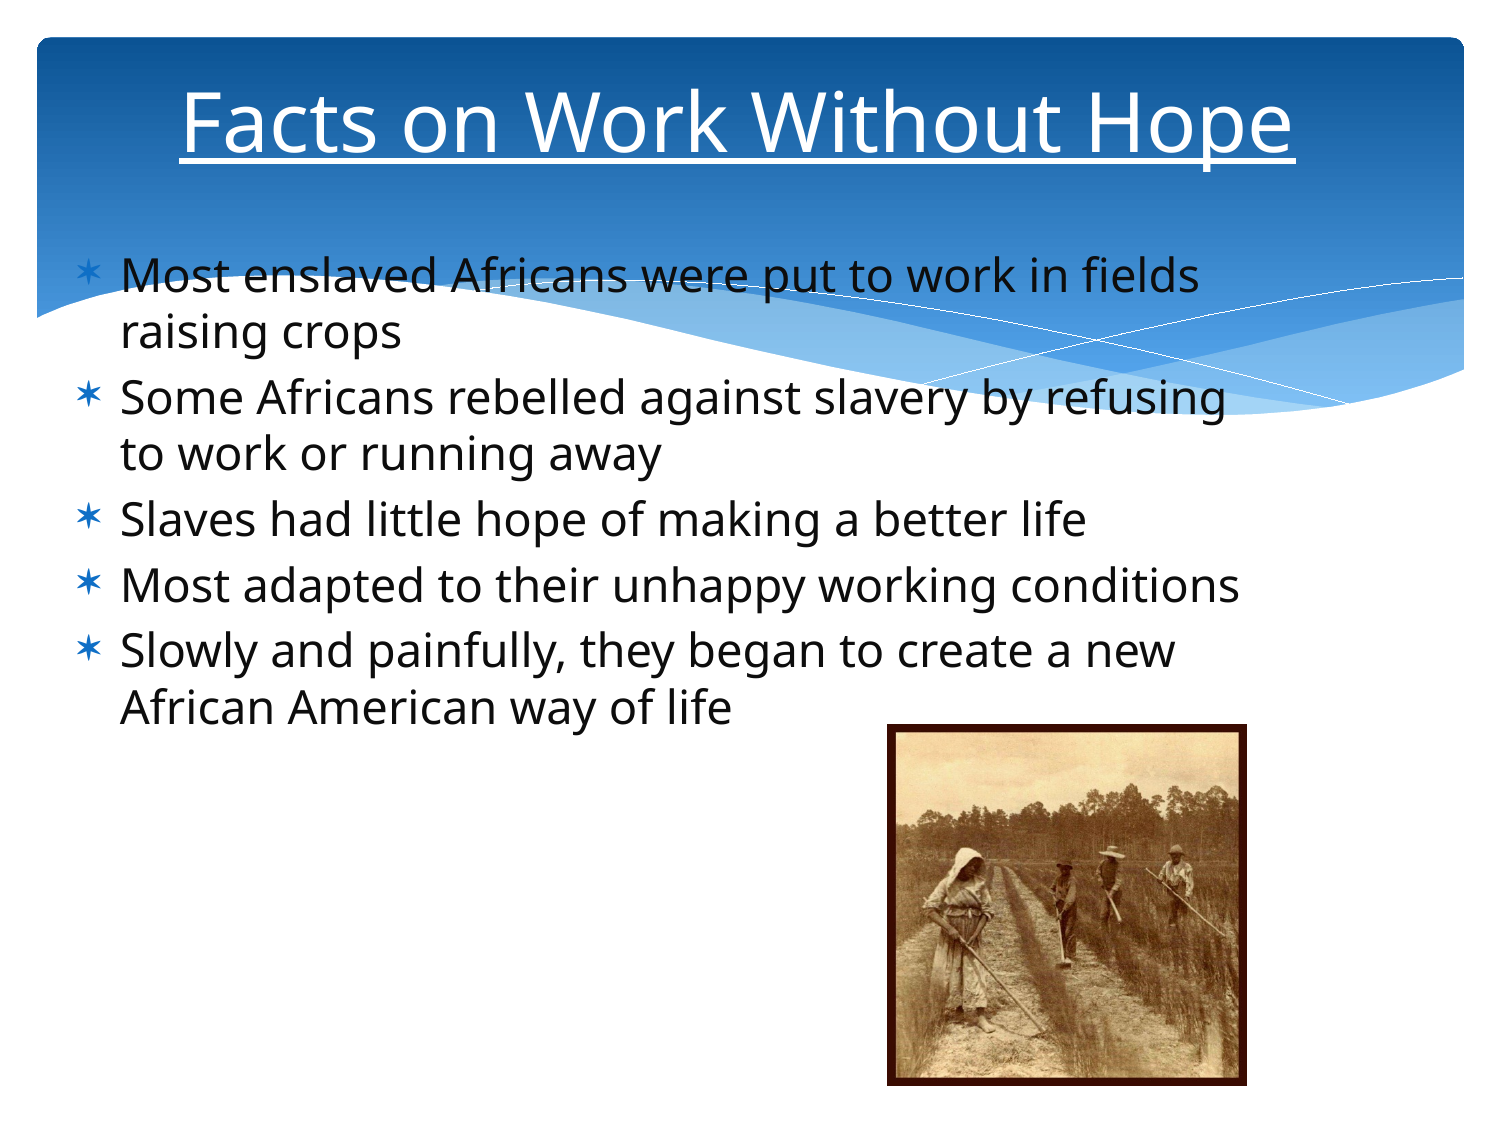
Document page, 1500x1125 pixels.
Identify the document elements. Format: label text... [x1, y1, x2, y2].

list Most enslaved Africans were put to work in fields raising crops Some Africans rebelled against slavery by refusing to work or running away Slaves had little hope of making a better life Most adapted to their unhappy working conditions Slowly and painfully, they began to create a new African American way of life [62, 237, 1263, 775]
picture [887, 724, 1247, 1086]
title Facts on Work Without Hope [112, 24, 1363, 213]
